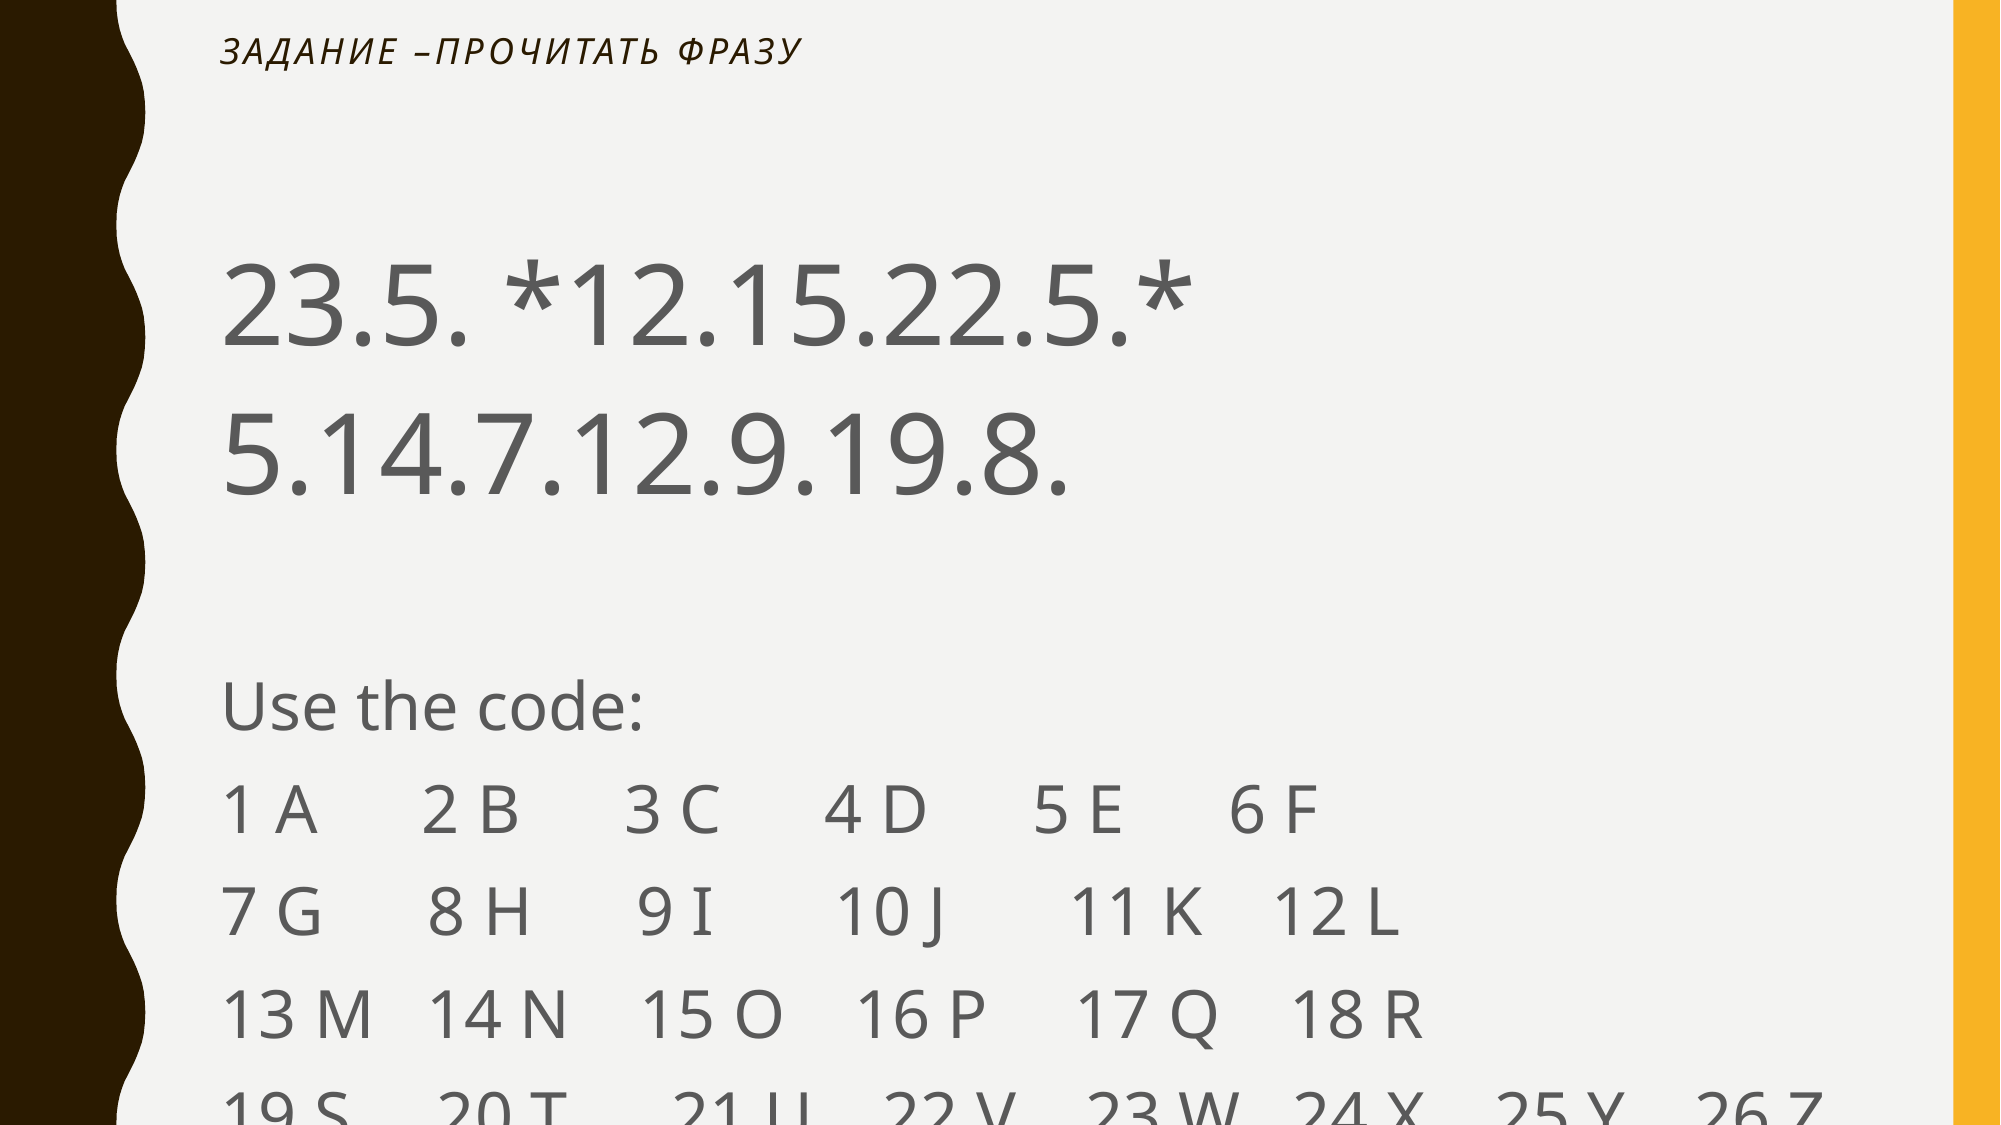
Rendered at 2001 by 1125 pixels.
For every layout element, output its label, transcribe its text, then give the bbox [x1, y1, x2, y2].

list 23.5. *12.15.22.5.* 5.14.7.12.9.19.8. Use the code: 1 A 2 B 3 C 4 D 5 E 6 F 7 G 8 H 9 I 10 J 11 K 12 L 13 M 14 N 15 O 16 P 17 Q 18 R 19 S 20 T 21 U 22 V 23 W 24 X 25 Y 26 Z [205, 147, 1875, 1100]
title Задание –прочитать фразу [205, 25, 1875, 124]
